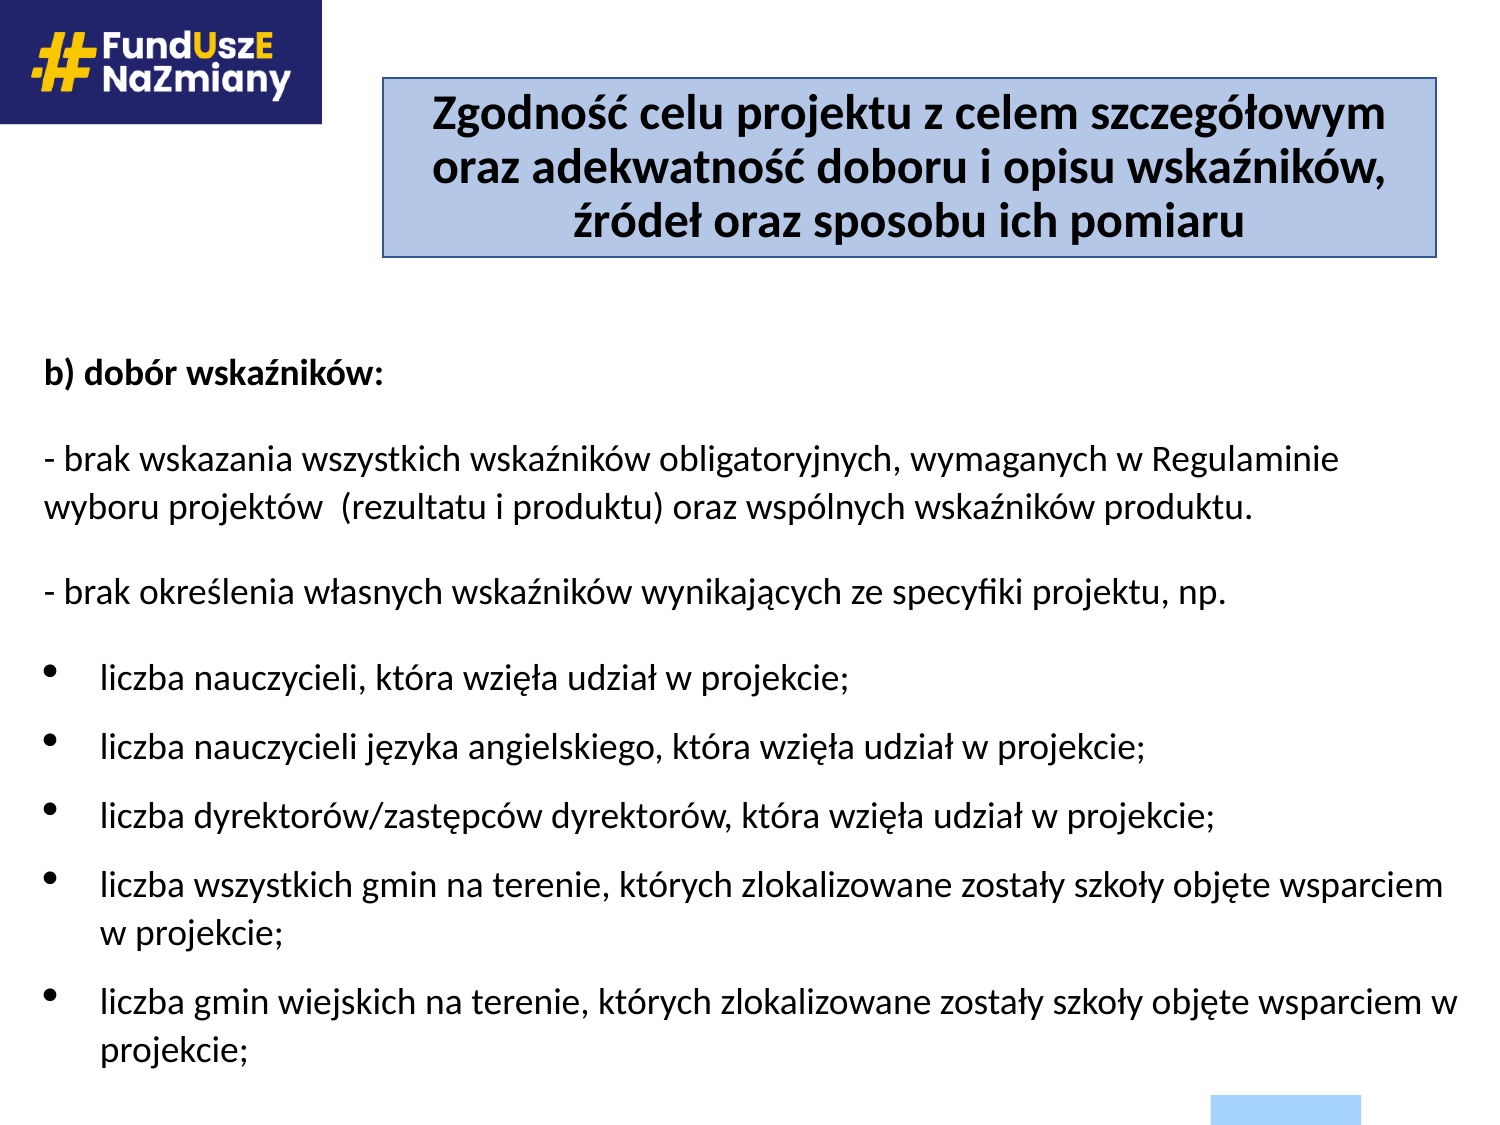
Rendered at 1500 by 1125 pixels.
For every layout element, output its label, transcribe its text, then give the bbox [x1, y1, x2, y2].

title Zgodność celu projektu z celem szczegółowym oraz adekwatność doboru i opisu wskaźników, źródeł oraz sposobu ich pomiaru [382, 77, 1437, 258]
list b) dobór wskaźników: - brak wskazania wszystkich wskaźników obligatoryjnych, wymaganych w Regulaminie wyboru projektów (rezultatu i produktu) oraz wspólnych wskaźników produktu. - brak określenia własnych wskaźników wynikających ze specyfiki projektu, np. liczba nauczycieli, która wzięła udział w projekcie; liczba nauczycieli języka angielskiego, która wzięła udział w projekcie; liczba dyrektorów/zastępców dyrektorów, która wzięła udział w projekcie; liczba wszystkich gmin na terenie, których zlokalizowane zostały szkoły objęte wsparciem w projekcie; liczba gmin wiejskich na terenie, których zlokalizowane zostały szkoły objęte wsparciem w projekcie; [28, 337, 1475, 1087]
picture [0, 0, 1500, 1125]
